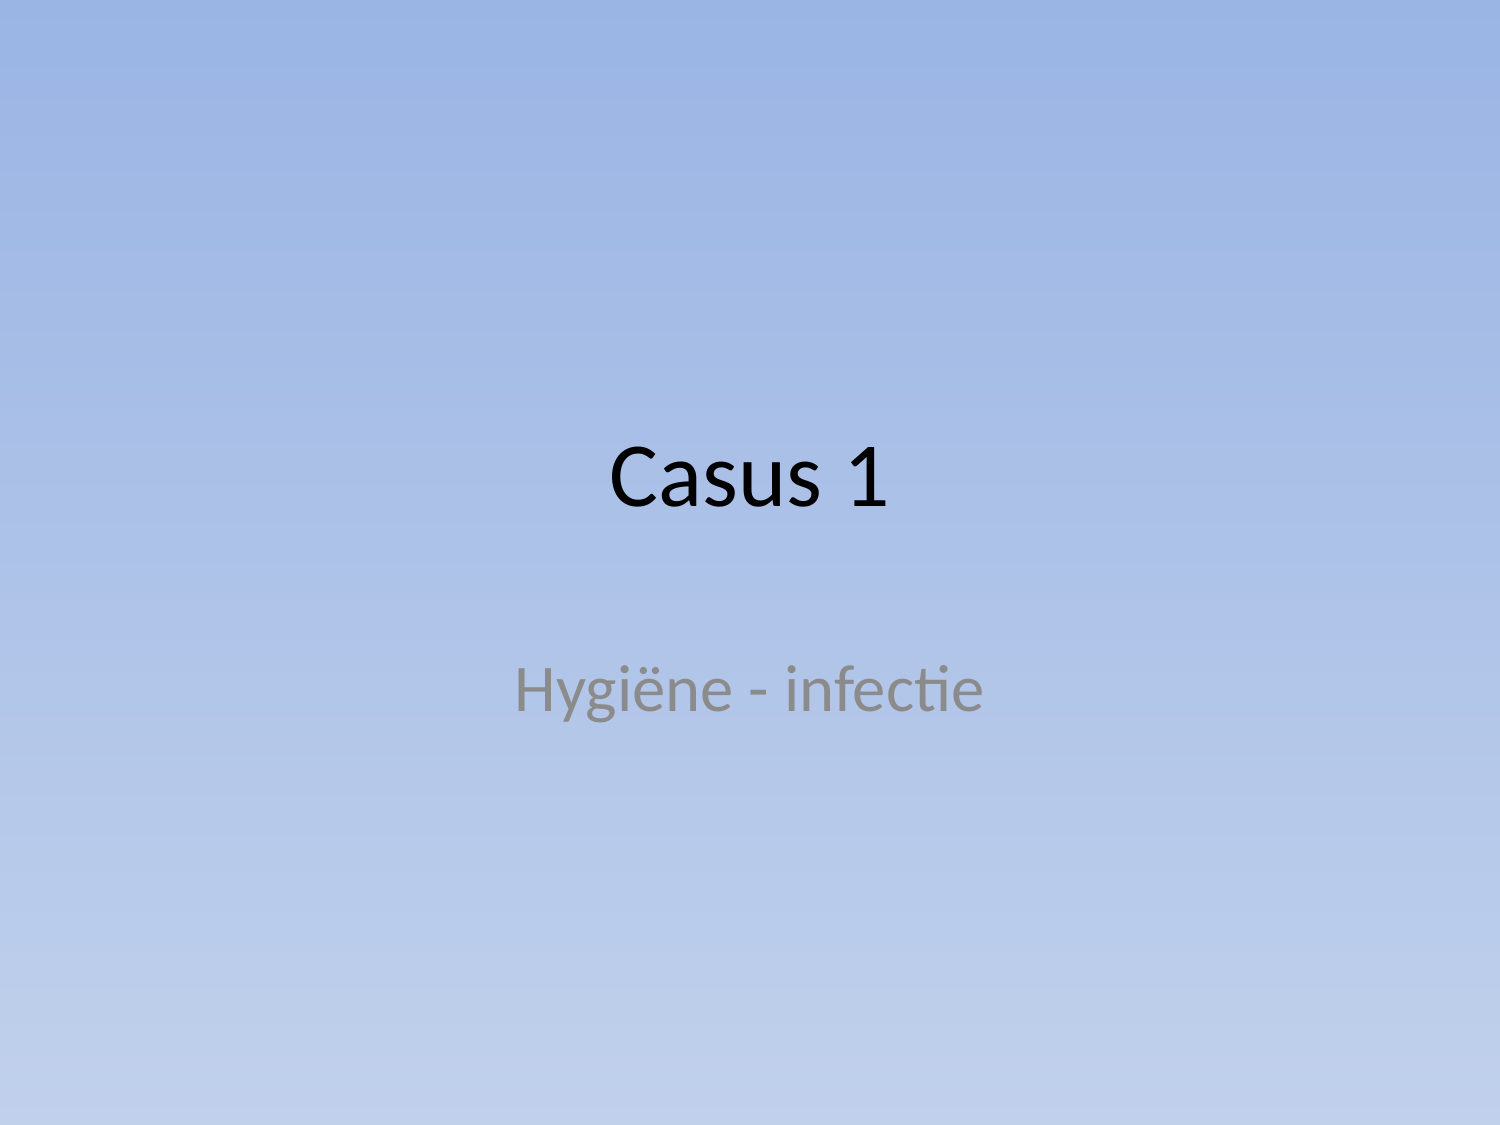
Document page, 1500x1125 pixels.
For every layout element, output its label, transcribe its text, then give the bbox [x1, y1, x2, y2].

subtitle Hygiëne - infectie [225, 637, 1275, 925]
title Casus 1 [112, 349, 1388, 591]
